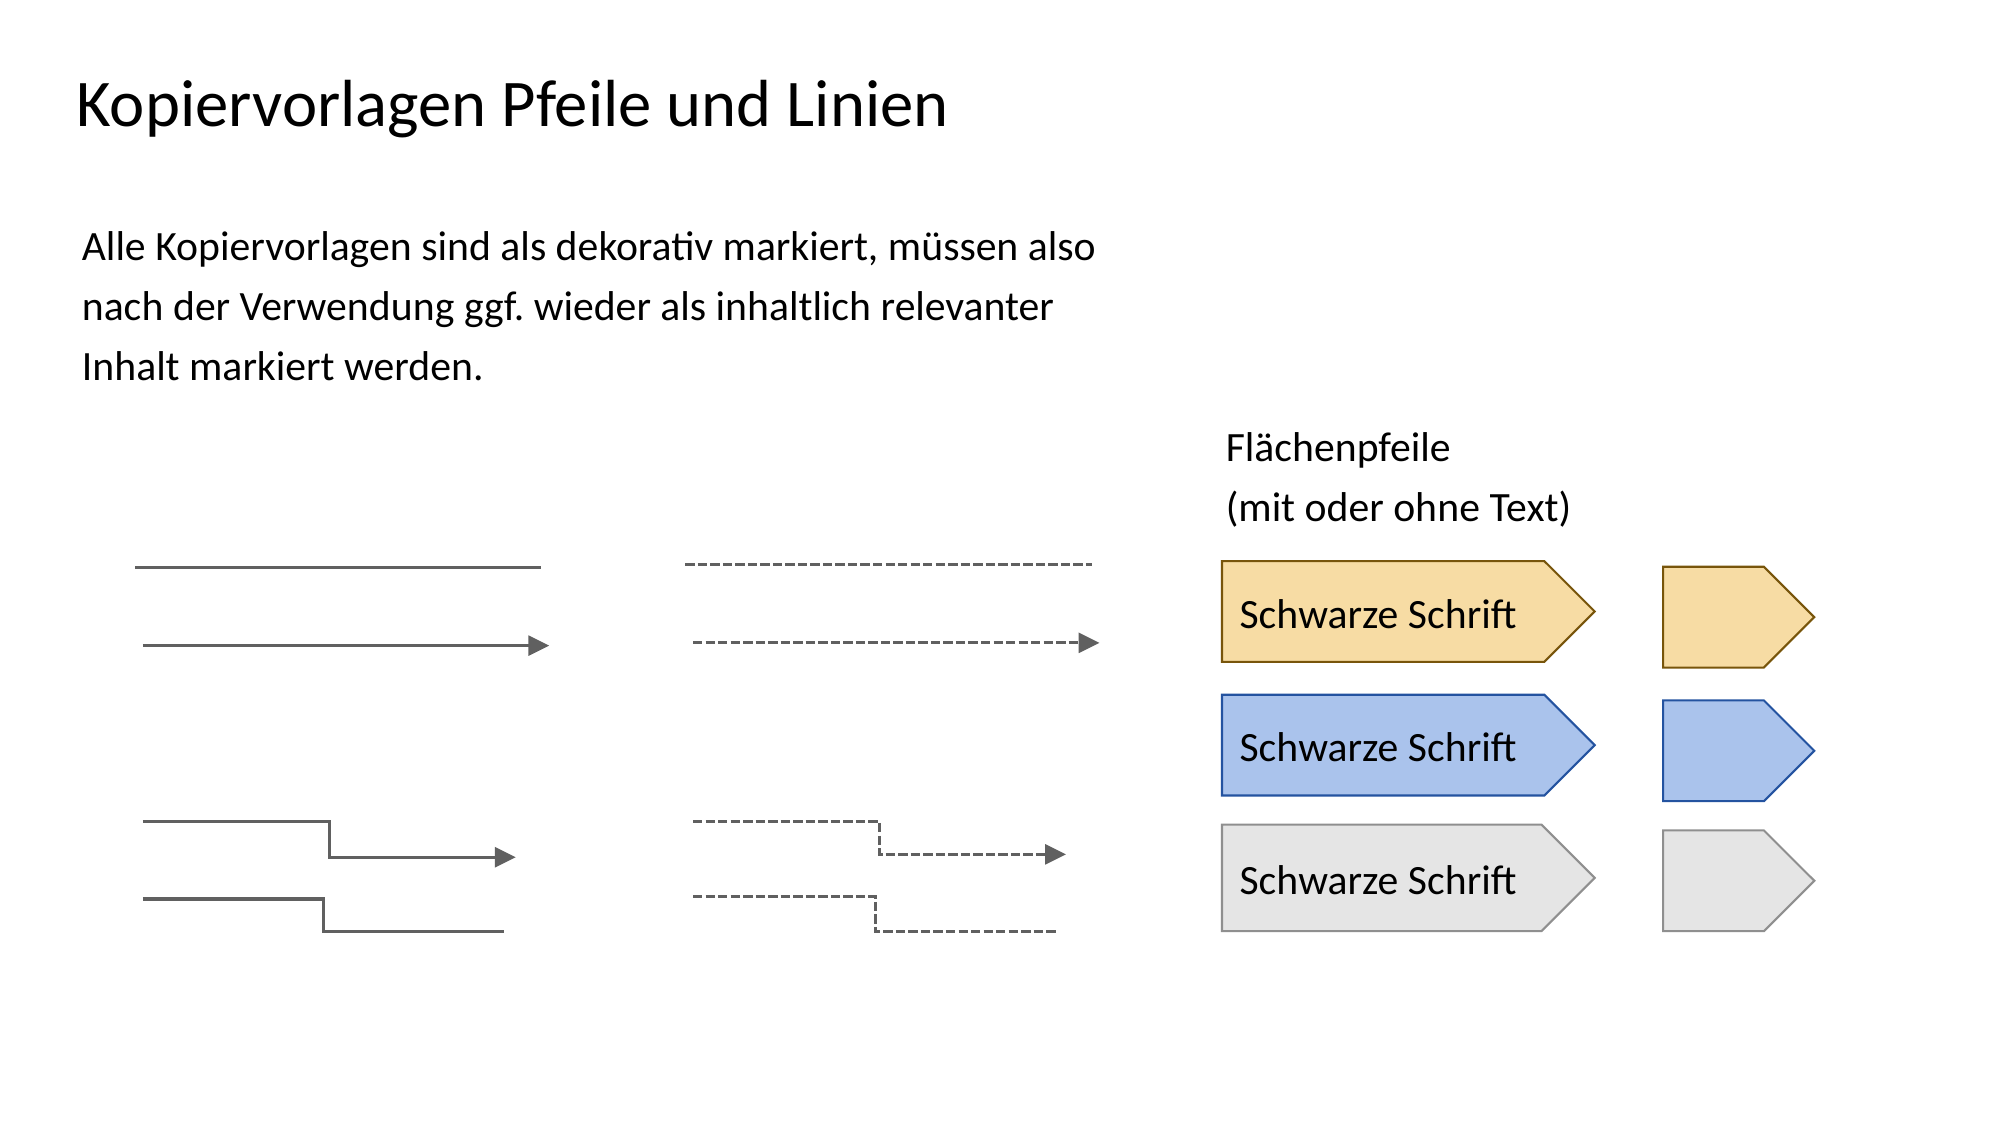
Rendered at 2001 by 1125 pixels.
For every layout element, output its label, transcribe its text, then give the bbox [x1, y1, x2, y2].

text_box Schwarze Schrift [1220, 693, 1597, 797]
text_box Alle Kopiervorlagen sind als dekorativ markiert, müssen also nach der Verwendung ggf. wieder als inhaltlich relevanter Inhalt markiert werden. [64, 197, 1128, 399]
text_box [1662, 699, 1816, 803]
text_box Flächenpfeile (mit oder ohne Text) [1208, 398, 1707, 537]
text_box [142, 898, 504, 932]
text_box [1662, 565, 1816, 669]
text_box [692, 896, 1058, 932]
title Kopiervorlagen Pfeile und Linien [76, 59, 1922, 141]
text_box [692, 821, 1066, 855]
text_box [142, 821, 516, 858]
text_box Schwarze Schrift [1220, 560, 1597, 663]
text_box Schwarze Schrift [1220, 823, 1597, 933]
text_box [1662, 829, 1816, 933]
